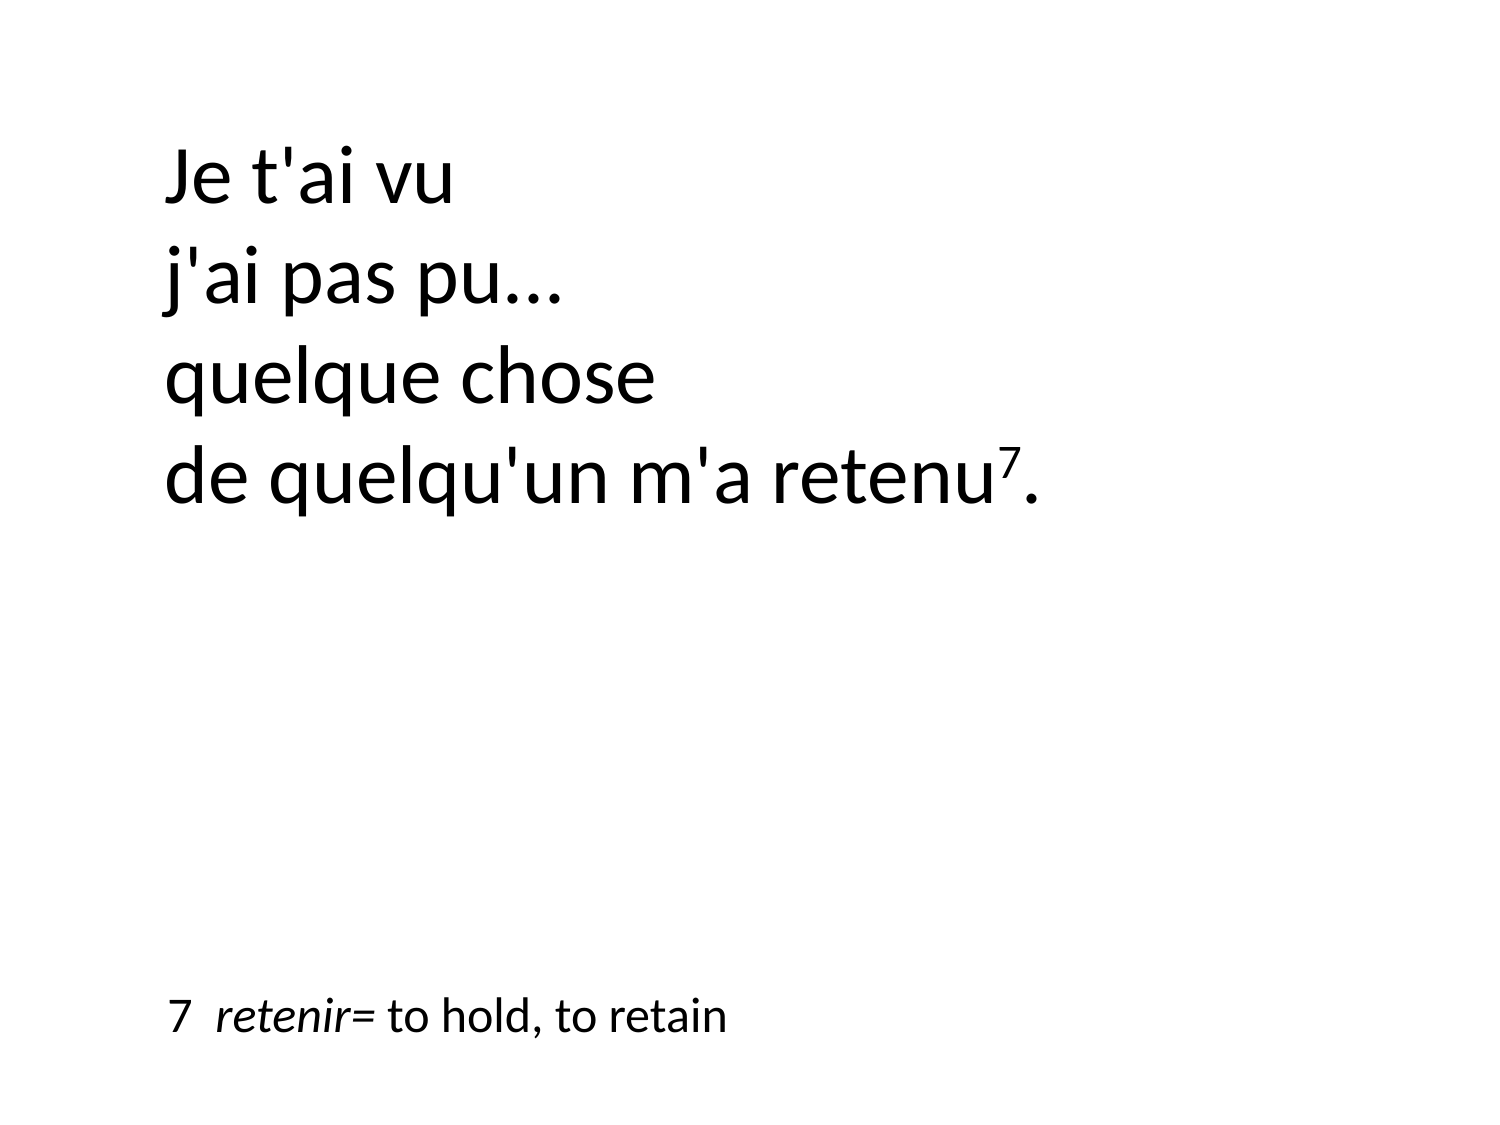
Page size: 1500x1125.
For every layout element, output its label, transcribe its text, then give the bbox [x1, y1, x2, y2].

text_box 7 retenir= to hold, to retain [152, 974, 743, 1050]
text_box Je t'ai vu j'ai pas pu... quelque chose de quelqu'un m'a retenu7. [149, 112, 1438, 528]
